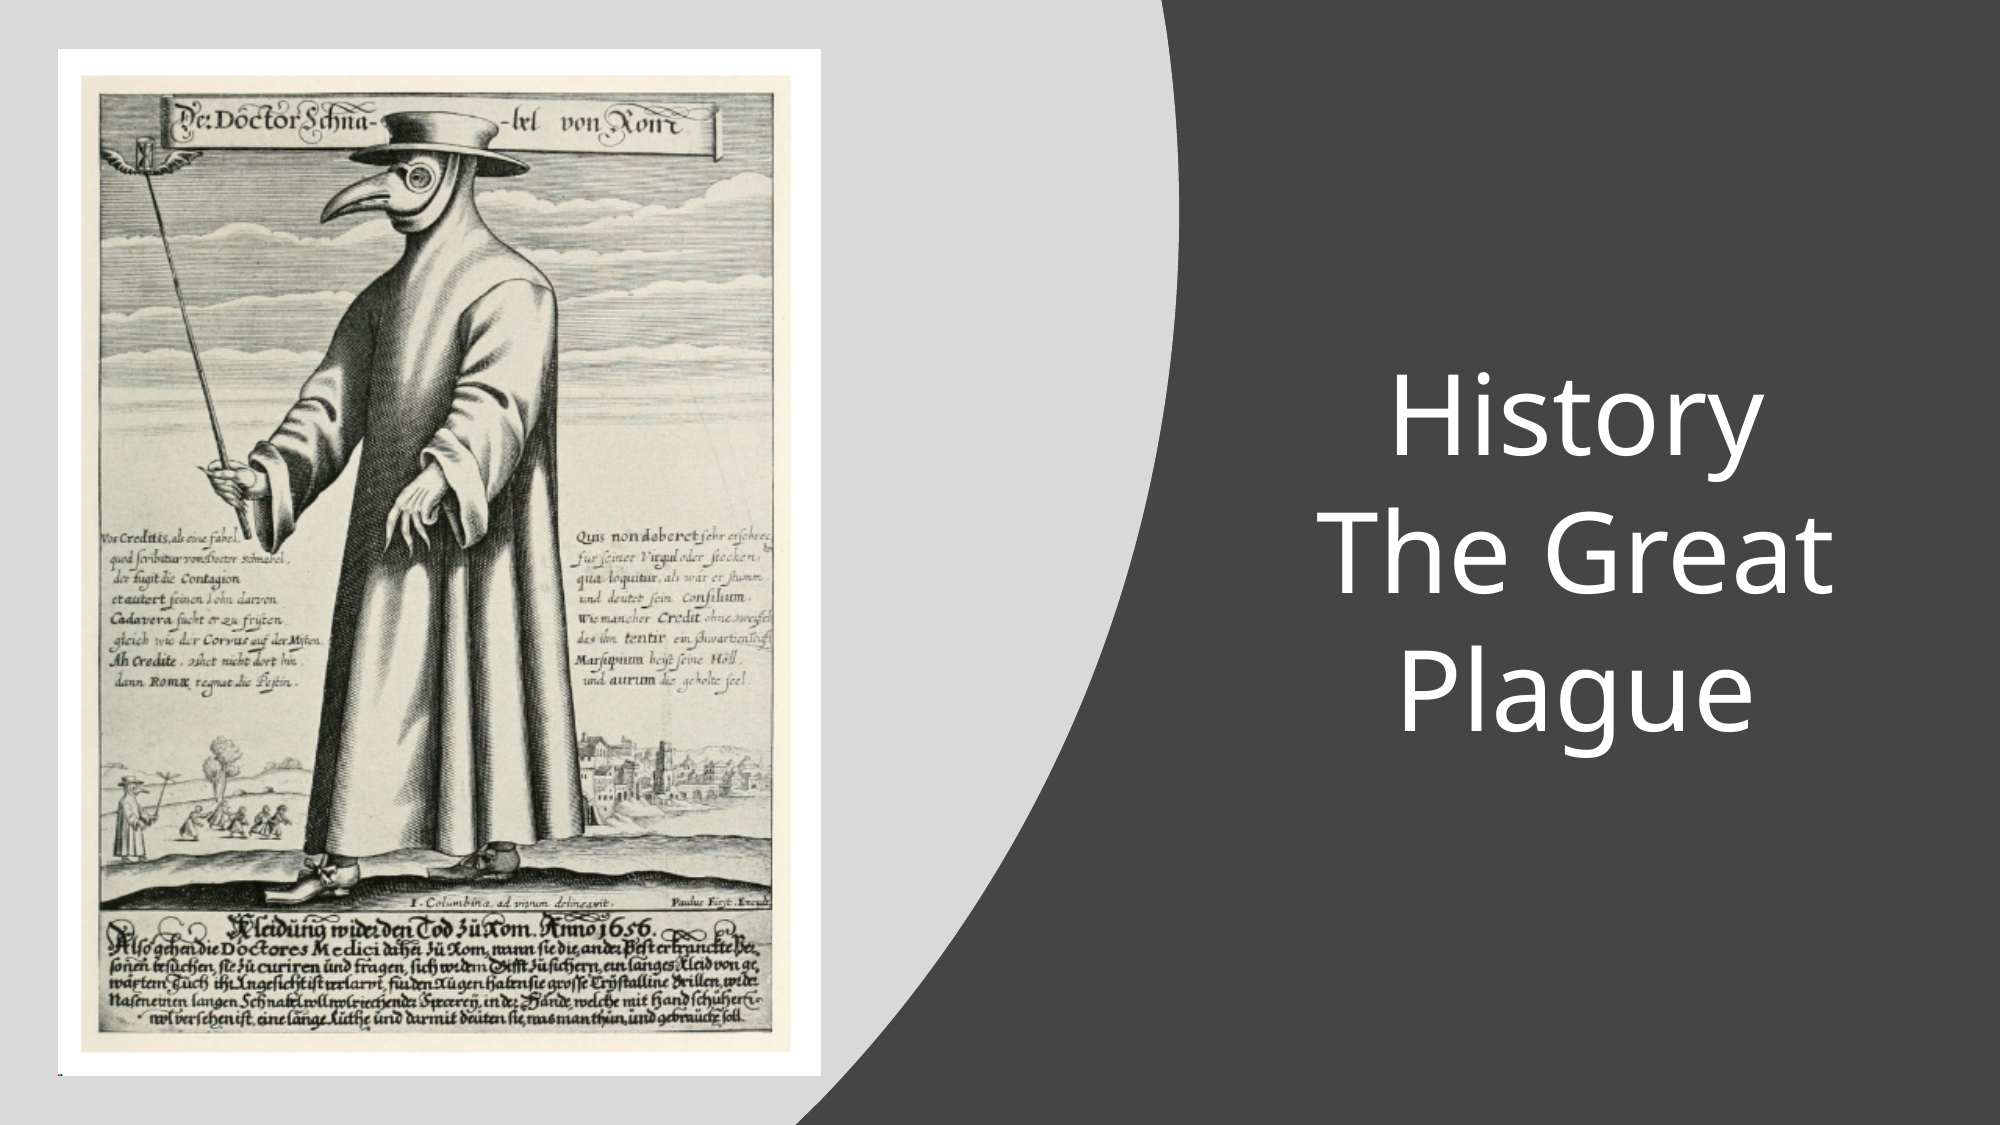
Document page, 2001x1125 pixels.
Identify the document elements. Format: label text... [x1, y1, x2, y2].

title History The Great Plague [1224, 292, 1928, 767]
picture [57, 49, 821, 1076]
text_box [0, 0, 1181, 1125]
